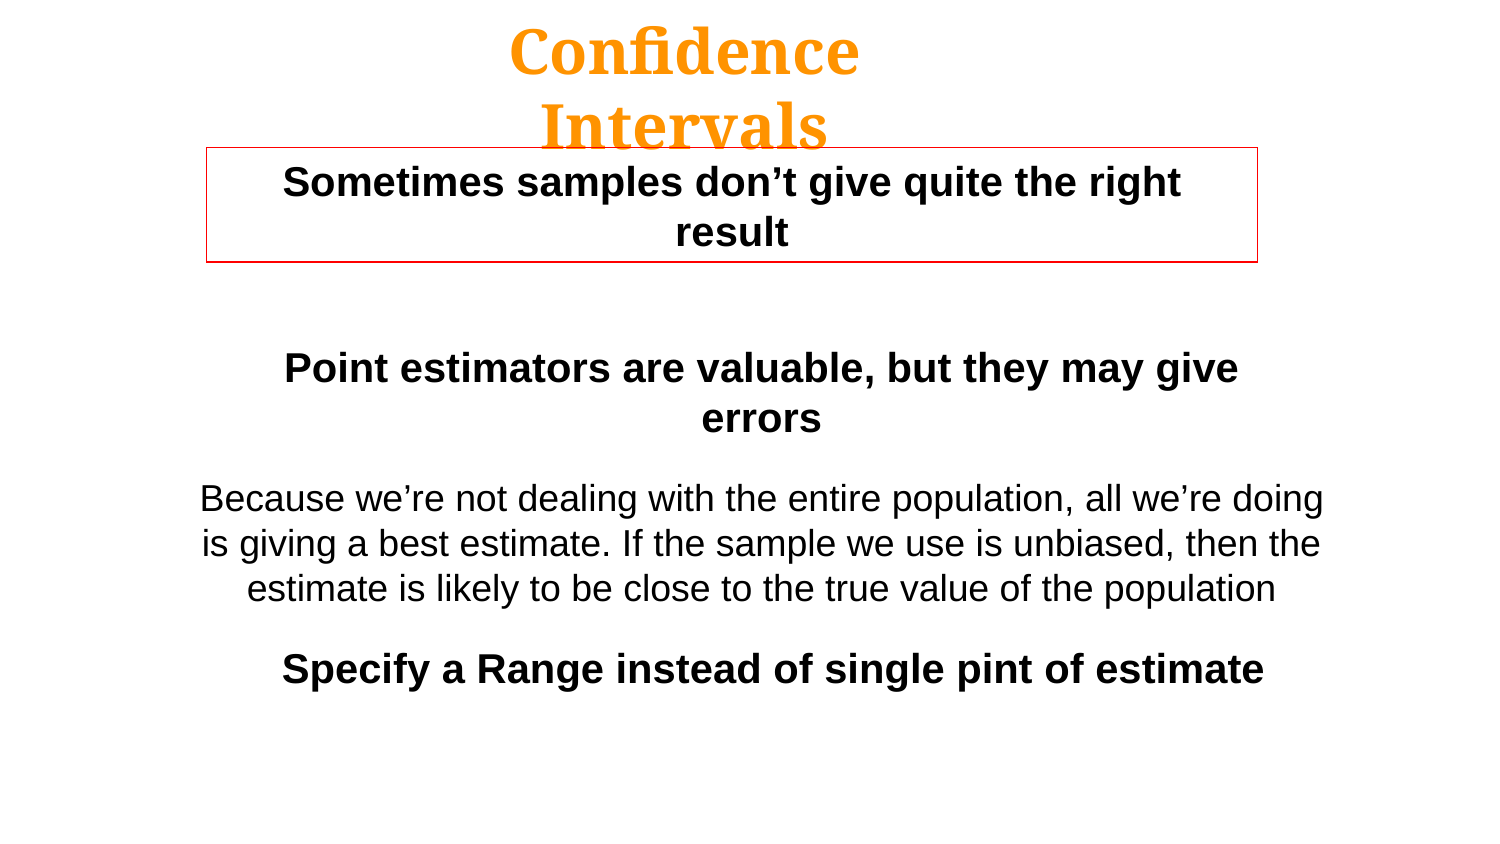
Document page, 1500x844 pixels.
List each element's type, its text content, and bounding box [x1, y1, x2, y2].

text_box Because we’re not dealing with the entire population, all we’re doing is giving a best estimate. If the sample we use is unbiased, then the estimate is likely to be close to the true value of the population [88, 466, 1436, 616]
text_box Confidence Intervals [383, 4, 987, 147]
text_box Point estimators are valuable, but they may give errors [112, 333, 1412, 448]
text_box Sometimes samples don’t give quite the right result [206, 147, 1258, 263]
text_box Specify a Range instead of single pint of estimate [206, 634, 1341, 700]
